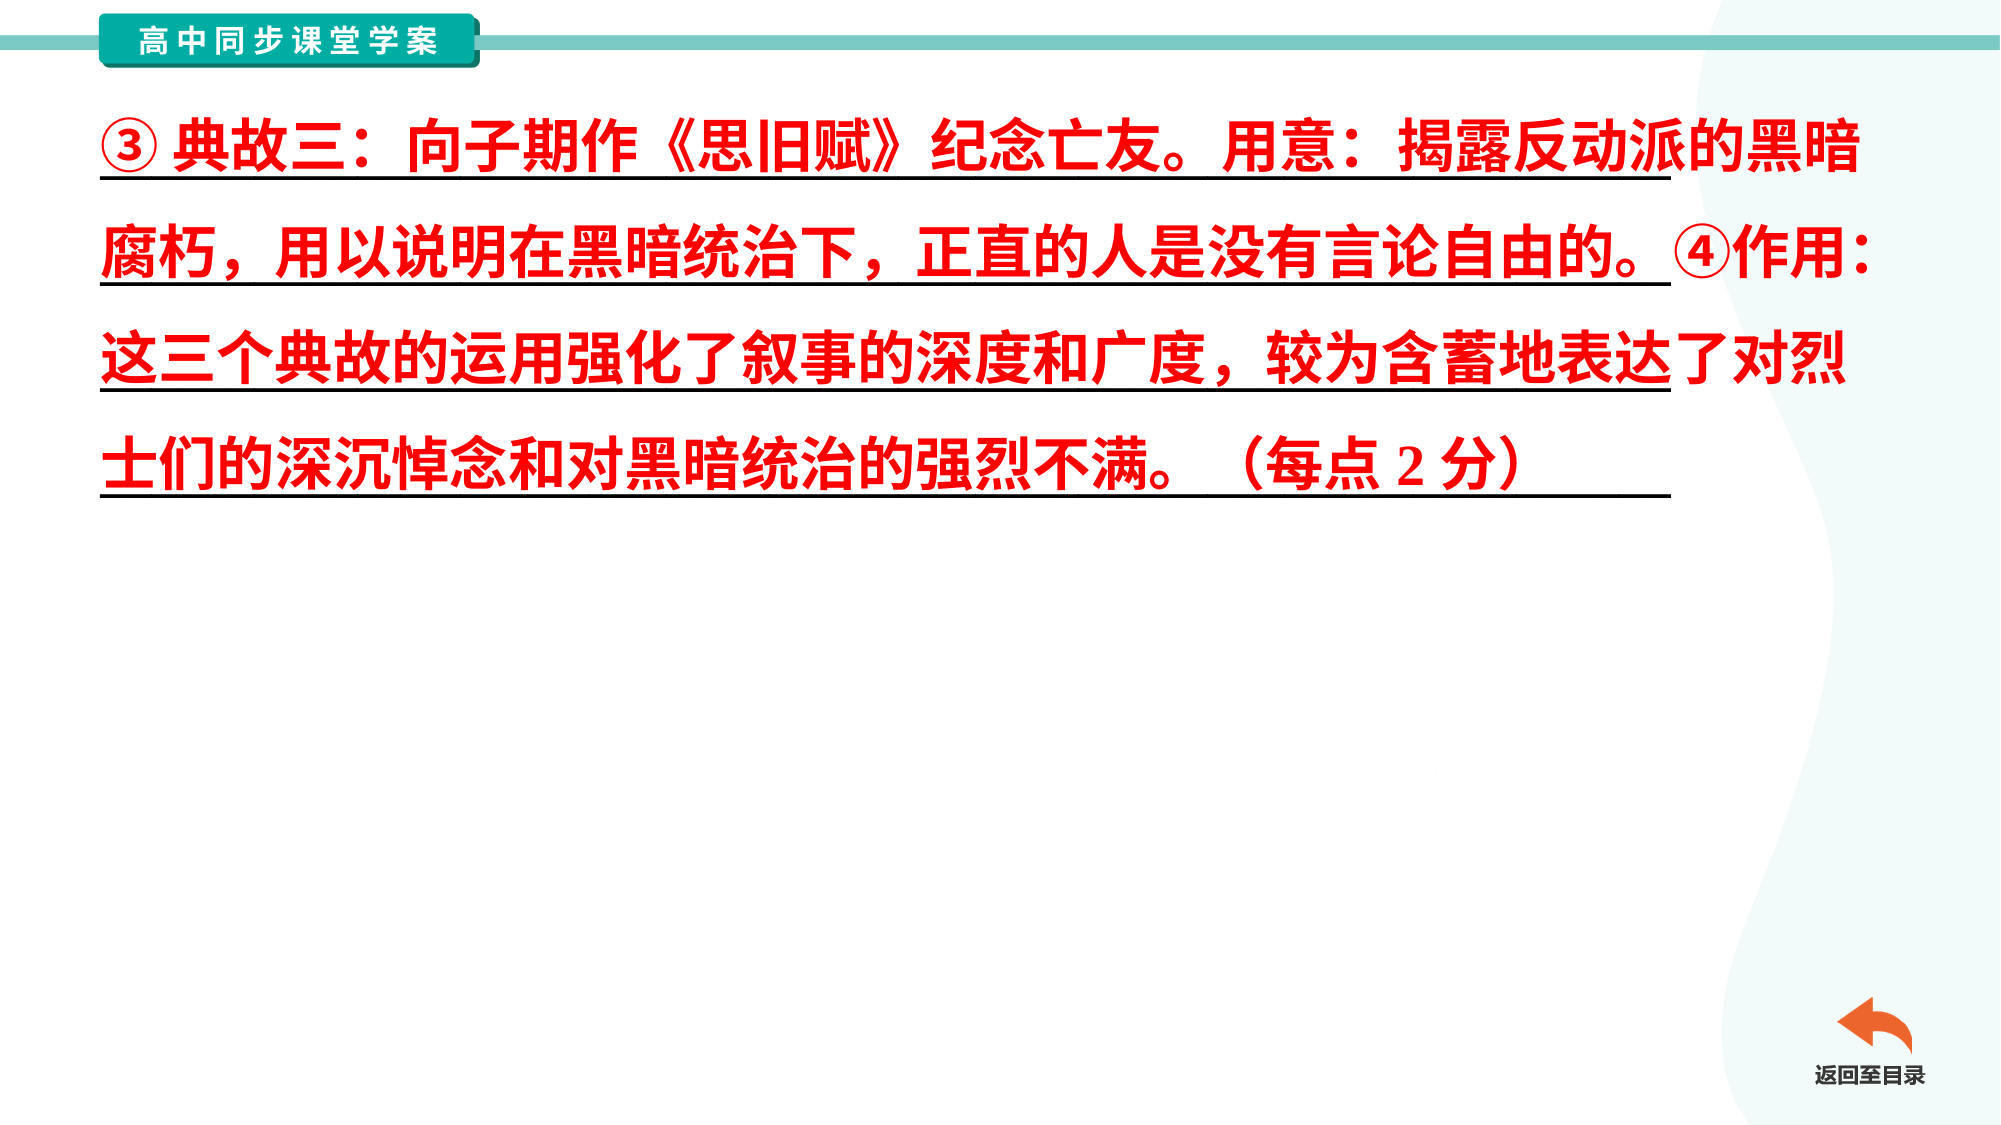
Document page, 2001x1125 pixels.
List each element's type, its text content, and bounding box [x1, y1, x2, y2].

text_box _____________________________________________________________ _____________________________________________________________ _____________________________________________________________ _____________________________________________________________ [100, 498, 1899, 502]
text_box ③典故三：向子期作《思旧赋》纪念亡友。用意：揭露反动派的黑暗 腐朽，用以说明在黑暗统治下，正直的人是没有言论自由的。④作用： 这三个典故的运用强化了叙事的深度和广度，较为含蓄地表达了对烈 士们的深沉悼念和对黑暗统治的强烈不满。（每点2分） [100, 72, 1899, 498]
picture [0, 0, 2000, 1125]
